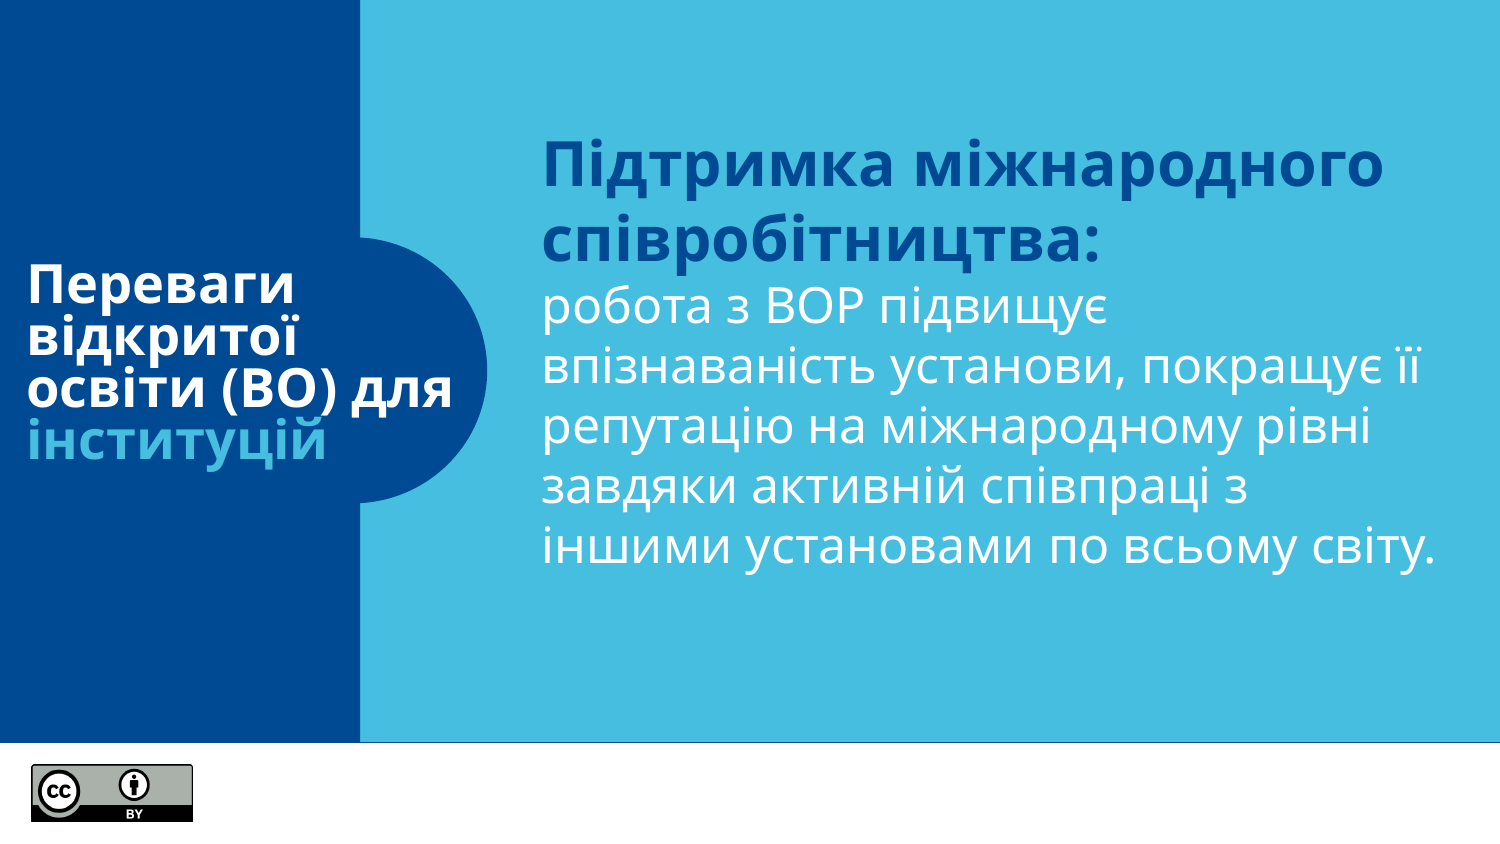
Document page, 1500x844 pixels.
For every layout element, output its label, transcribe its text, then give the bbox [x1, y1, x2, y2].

text_box Підтримка міжнародного співробітництва: робота з BOP підвищує впізнаваність установи, покращує її репутацію на міжнародному рівні завдяки активній співпраці з іншими установами по всьому світу. [526, 108, 1455, 589]
text_box [0, 750, 1500, 844]
picture [31, 764, 193, 822]
text_box [0, 0, 361, 742]
text_box [284, 485, 421, 504]
text_box Переваги відкритої освіти (BO) для інституцій [11, 246, 488, 485]
text_box [304, 237, 401, 246]
